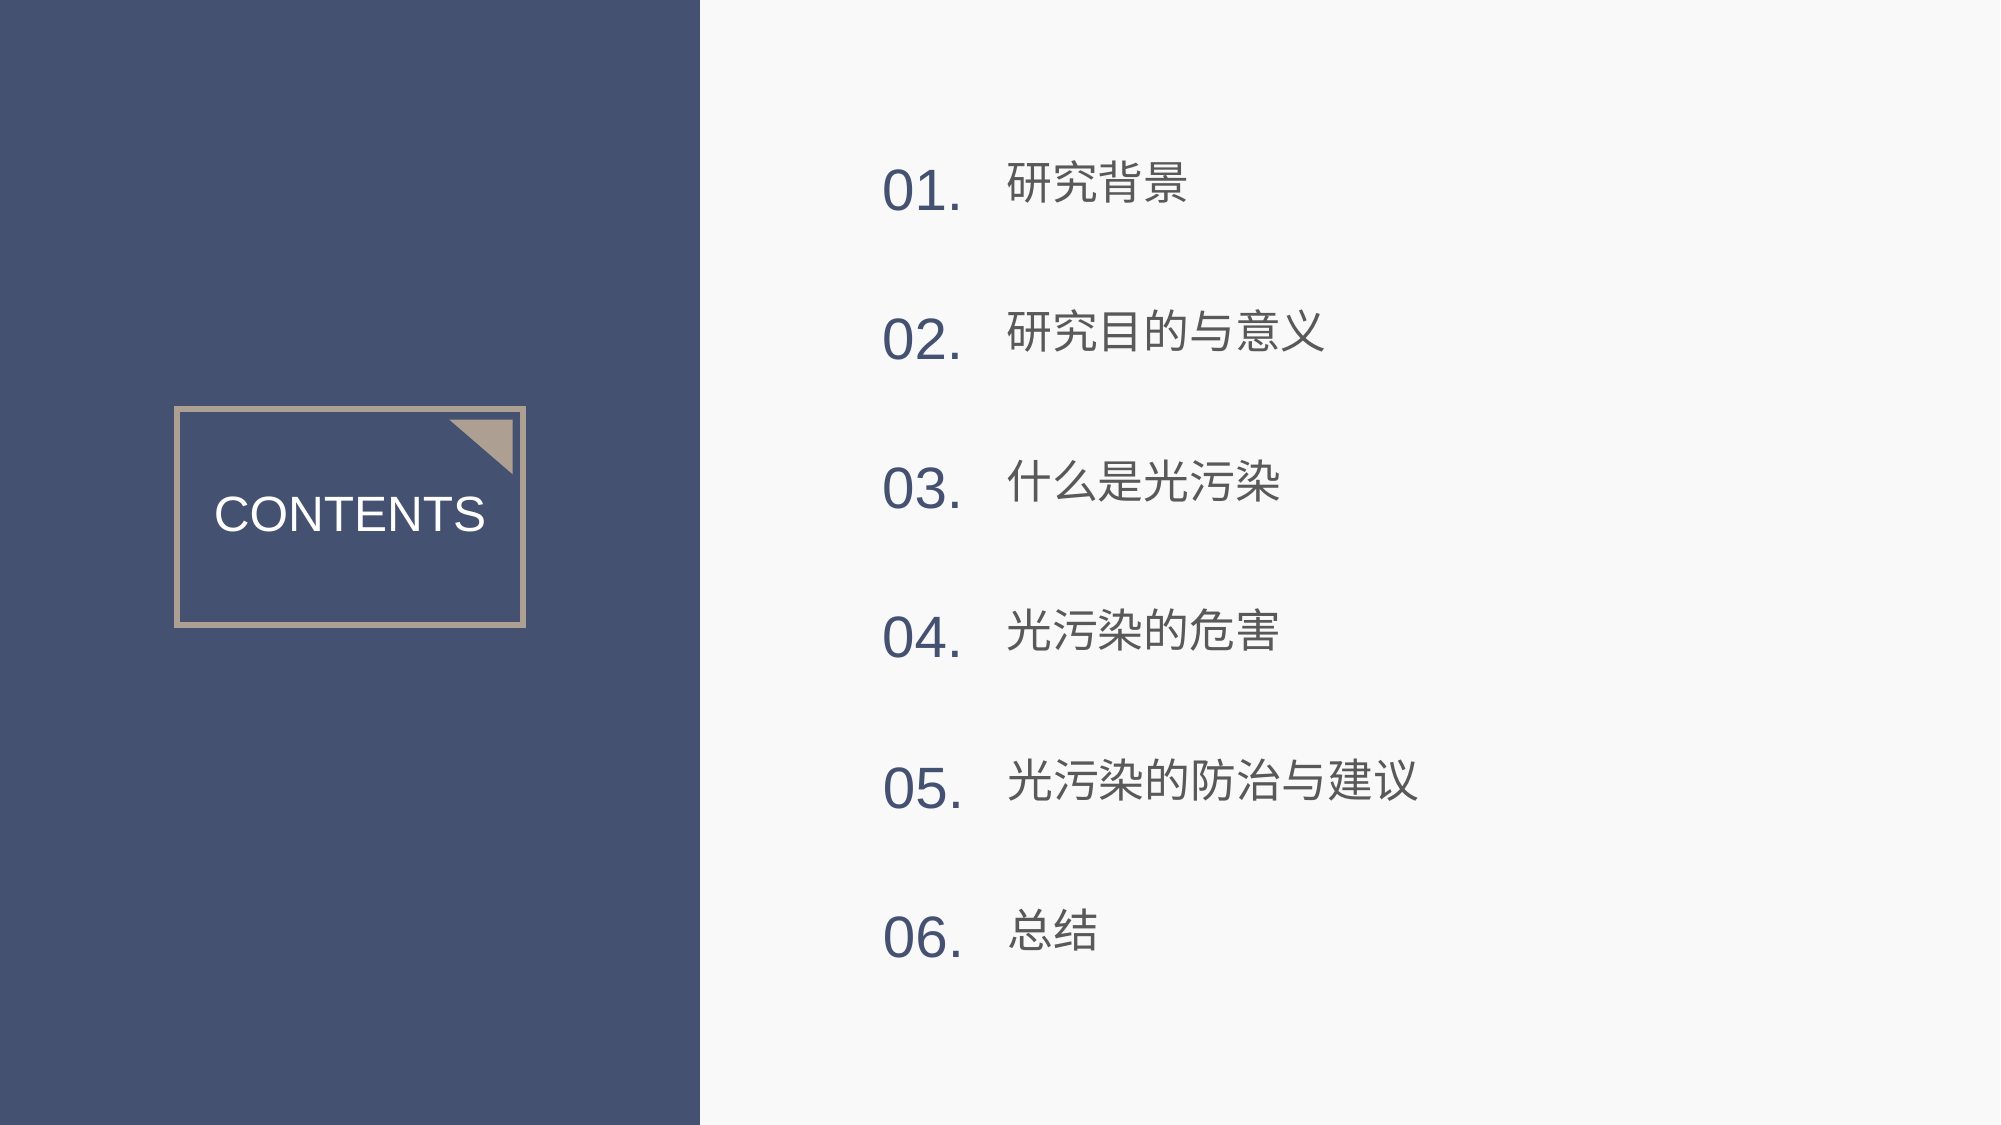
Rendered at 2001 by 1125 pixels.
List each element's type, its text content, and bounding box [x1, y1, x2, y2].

text_box 总结 [992, 893, 1478, 970]
text_box 光污染的防治与建议 [992, 744, 1478, 821]
text_box 光污染的危害 [991, 594, 1477, 671]
text_box [176, 408, 524, 626]
text_box 研究目的与意义 [991, 295, 1477, 372]
text_box 研究背景 [991, 146, 1477, 223]
text_box [446, 418, 514, 477]
text_box 06. [868, 891, 981, 978]
text_box 03. [867, 443, 980, 529]
text_box CONTENTS [197, 474, 503, 561]
text_box 02. [867, 293, 980, 380]
text_box 01. [867, 144, 980, 231]
text_box 什么是光污染 [991, 445, 1477, 521]
text_box 04. [867, 592, 980, 679]
text_box 05. [868, 742, 981, 829]
text_box [0, 0, 701, 1125]
